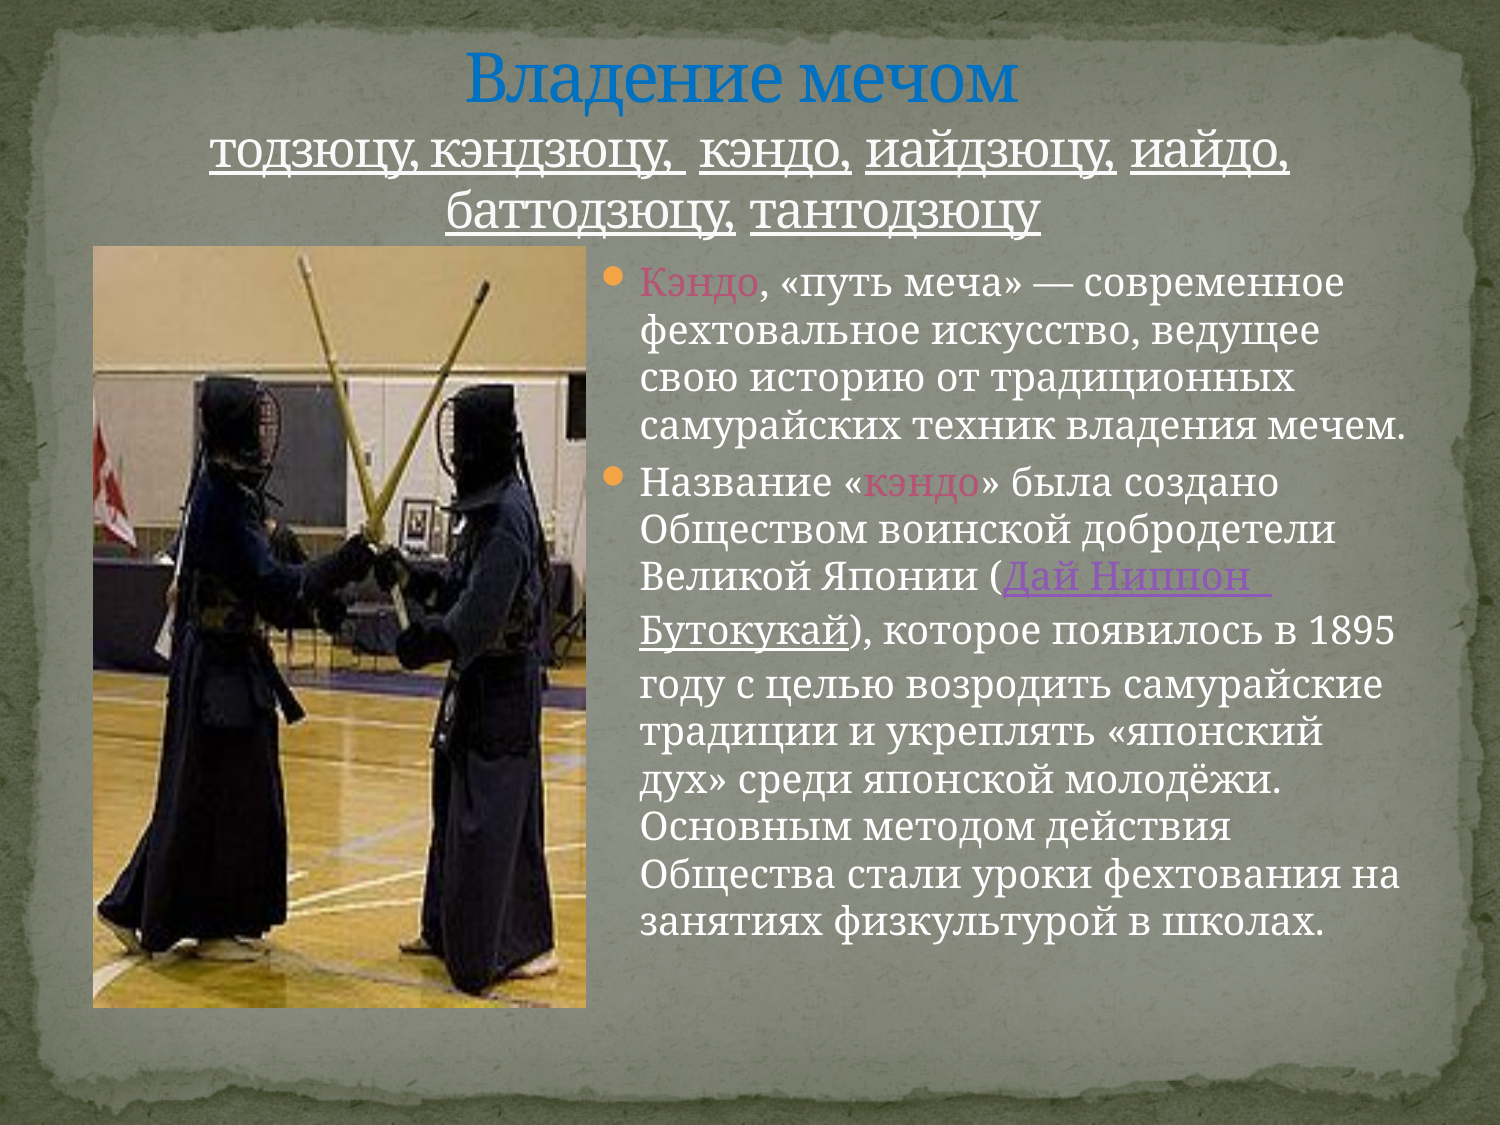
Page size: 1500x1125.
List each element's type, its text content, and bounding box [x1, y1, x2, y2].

list Кэндо, «путь меча» — современное фехтовальное искусство, ведущее свою историю от традиционных самурайских техник владения мечем. Название «кэндо» была создано Обществом воинской добродетели Великой Японии (Дай Ниппон Бутокукай), которое появилось в 1895 году с целью возродить самурайские традиции и укреплять «японский дух» среди японской молодёжи. Основным методом действия Общества стали уроки фехтования на занятиях физкультурой в школах. [593, 249, 1429, 1000]
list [96, 248, 586, 1007]
title Владение мечом тодзюцу, кэндзюцу, кэндо, иайдзюцу, иайдо, баттодзюцу, тантодзюцу [74, 24, 1425, 247]
